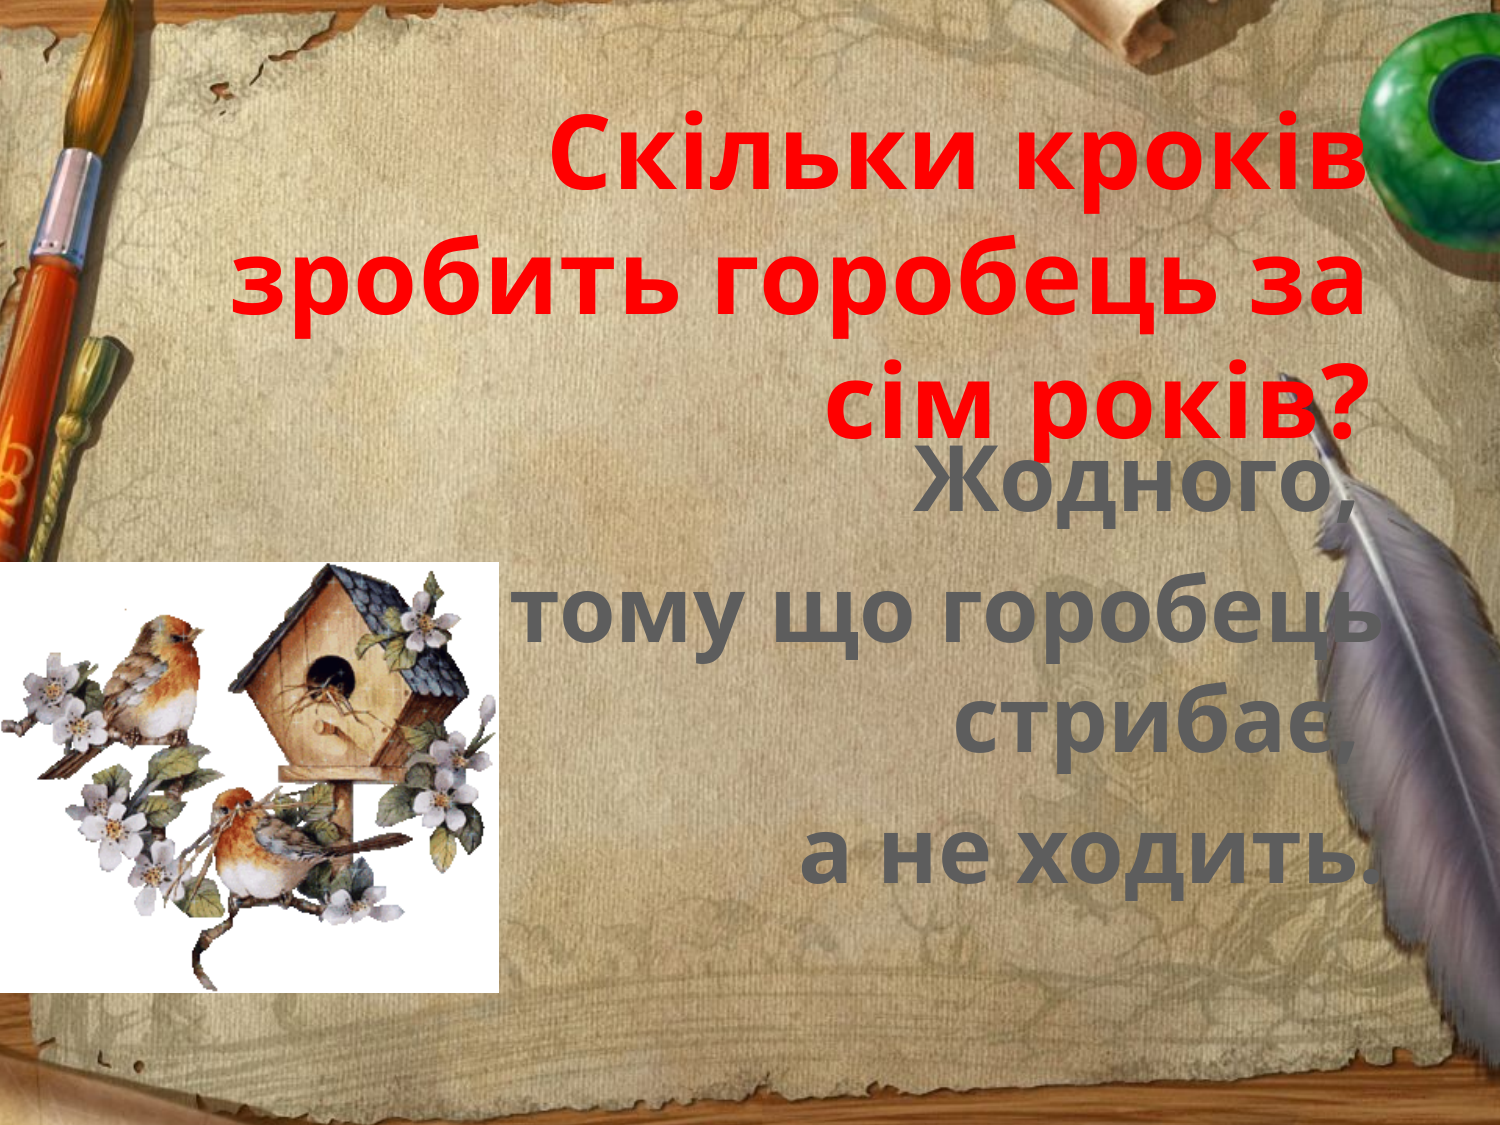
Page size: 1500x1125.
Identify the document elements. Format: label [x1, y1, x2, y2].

picture [0, 0, 1500, 1125]
list [0, 561, 499, 993]
